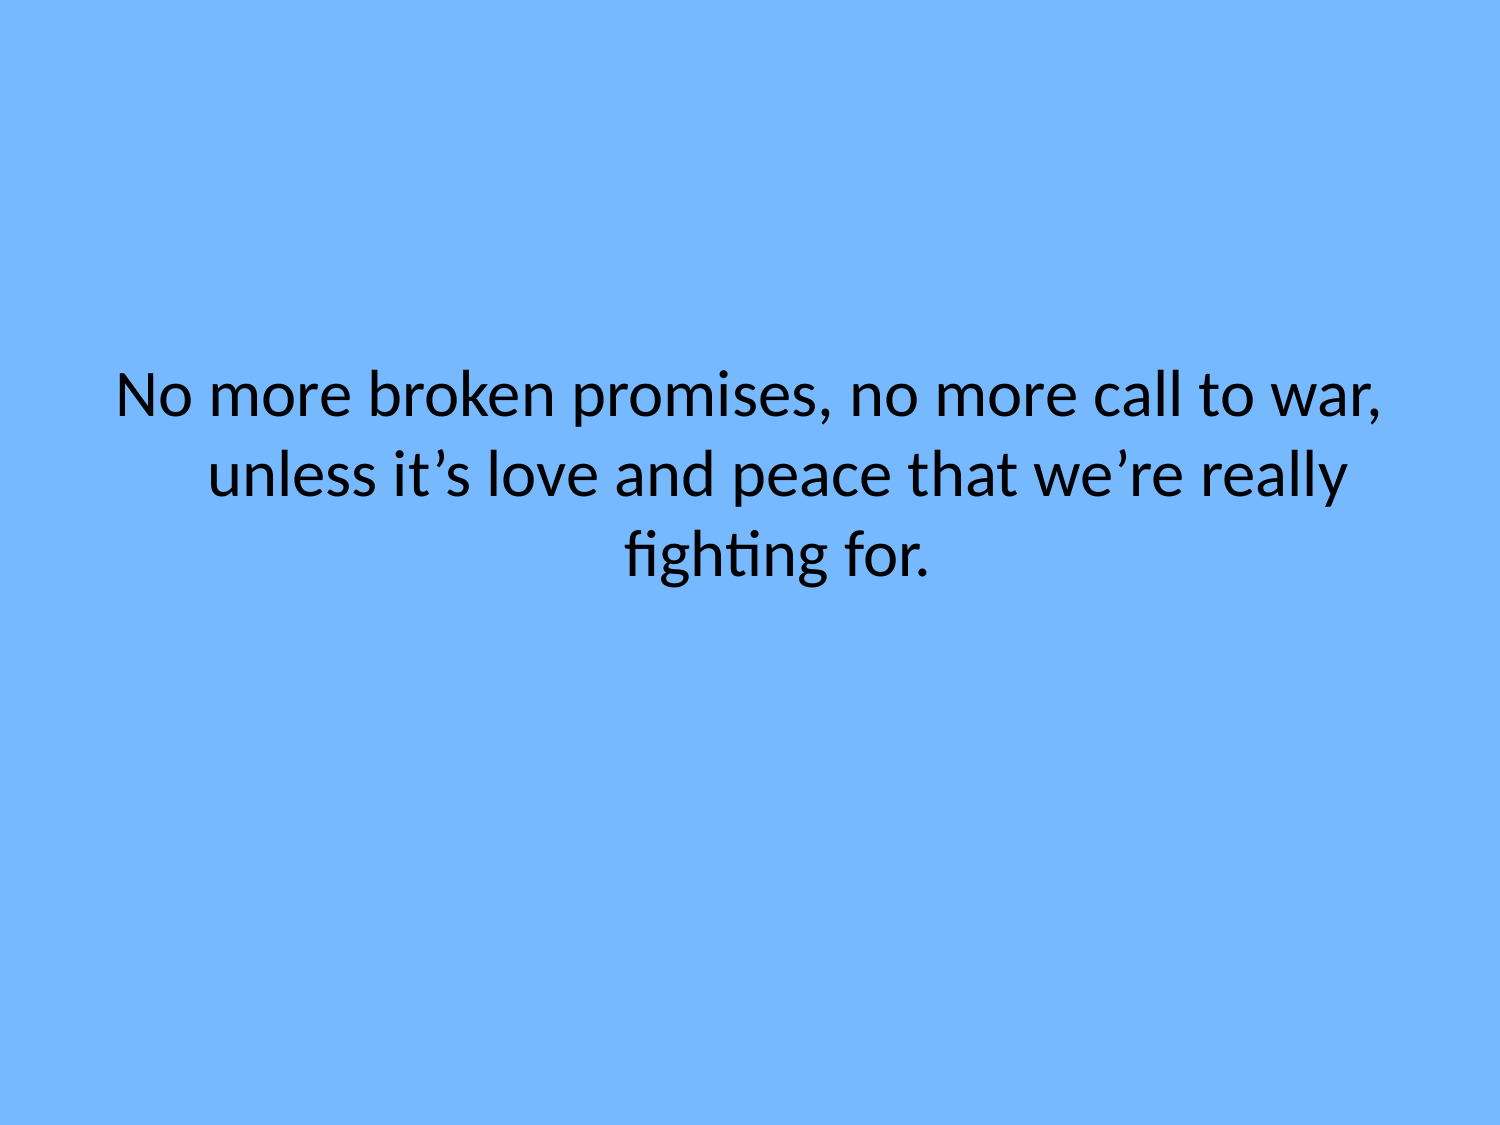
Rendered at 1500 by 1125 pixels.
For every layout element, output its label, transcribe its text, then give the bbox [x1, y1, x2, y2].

list No more broken promises, no more call to war, unless it’s love and peace that we’re really fighting for. [75, 62, 1425, 1005]
